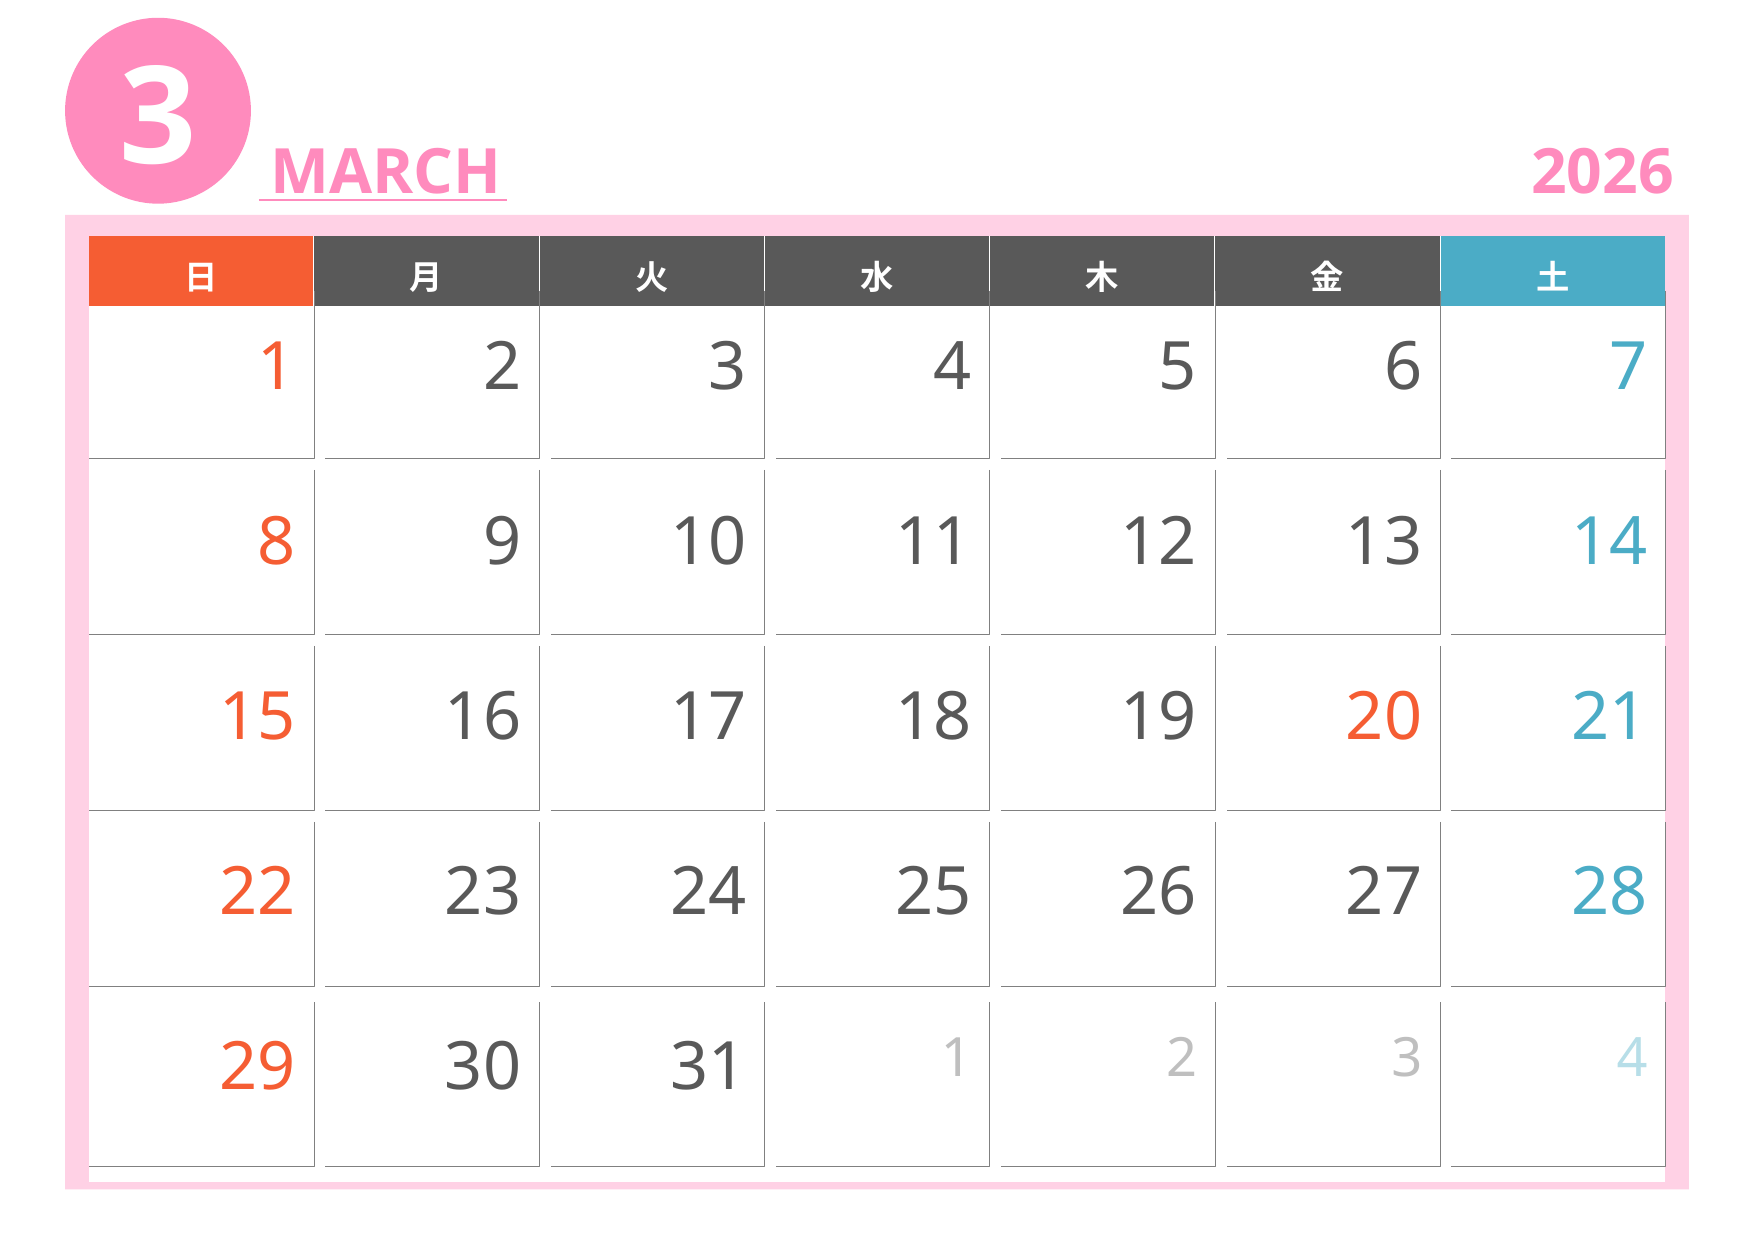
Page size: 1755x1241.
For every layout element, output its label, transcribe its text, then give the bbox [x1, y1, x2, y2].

text_box [128, 16, 188, 21]
text_box [63, 213, 1691, 1191]
text_box [212, 33, 253, 189]
text_box 3 [104, 21, 212, 199]
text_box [88, 290, 1666, 1167]
table_header 木 [990, 236, 1214, 286]
table_header 月 [314, 236, 539, 286]
text_box [124, 199, 192, 206]
table_header 水 [765, 236, 989, 286]
table_header 火 [540, 236, 764, 286]
table_header 日 [89, 236, 313, 288]
text_box MARCH [255, 124, 559, 215]
table_header 金 [1215, 236, 1440, 286]
table_header 土 [1441, 236, 1665, 288]
text_box 2026 [1442, 124, 1689, 215]
text_box [63, 33, 104, 189]
